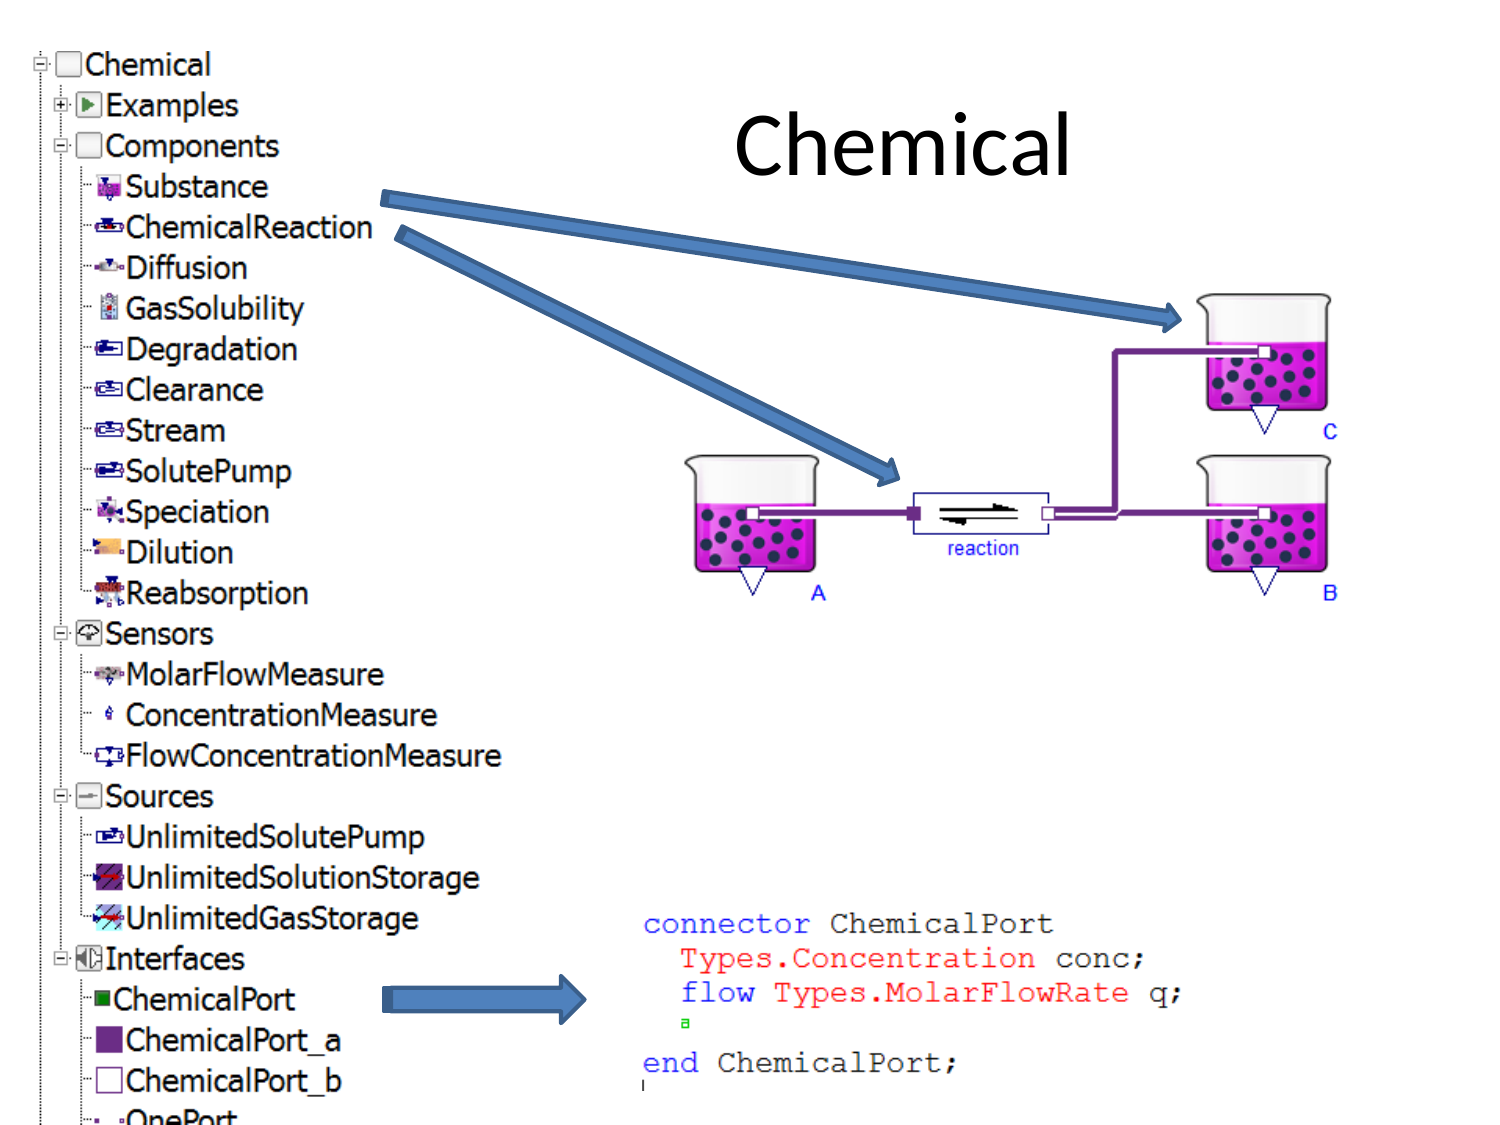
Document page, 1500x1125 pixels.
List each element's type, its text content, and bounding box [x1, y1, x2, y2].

text_box [524, 210, 959, 277]
title Chemical [383, 45, 1425, 233]
text_box [524, 283, 650, 367]
picture [655, 278, 1361, 619]
picture [29, 51, 519, 1125]
picture [640, 904, 1200, 1092]
text_box [524, 973, 587, 1026]
